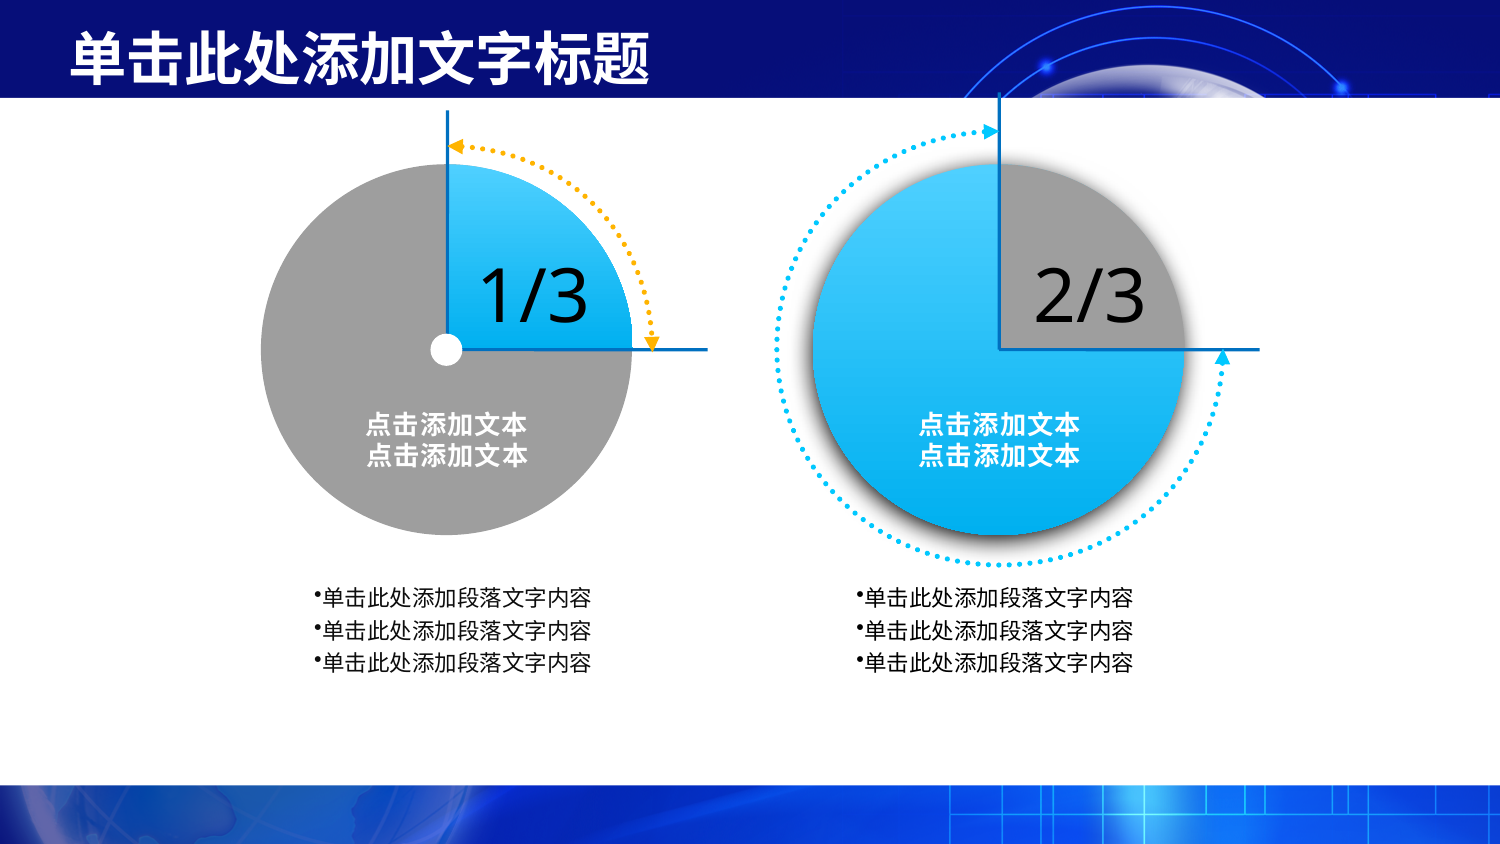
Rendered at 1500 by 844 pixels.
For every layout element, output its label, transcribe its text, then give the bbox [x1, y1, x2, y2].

text_box 点击添加文本点击添加文本 [894, 400, 1106, 479]
text_box 2/3 [1018, 239, 1163, 345]
text_box 点击添加文本点击添加文本 [341, 400, 553, 479]
text_box [1000, 164, 1185, 348]
text_box [430, 333, 463, 366]
text_box 单击此处添加段落文字内容 单击此处添加段落文字内容 单击此处添加段落文字内容 [299, 571, 612, 684]
text_box [776, 125, 1229, 566]
text_box 单击此处添加段落文字内容 单击此处添加段落文字内容 单击此处添加段落文字内容 [841, 571, 1154, 684]
picture [0, 786, 1500, 844]
text_box [447, 140, 659, 353]
picture [0, 0, 1500, 97]
text_box [260, 164, 632, 536]
text_box 1/3 [461, 239, 606, 345]
